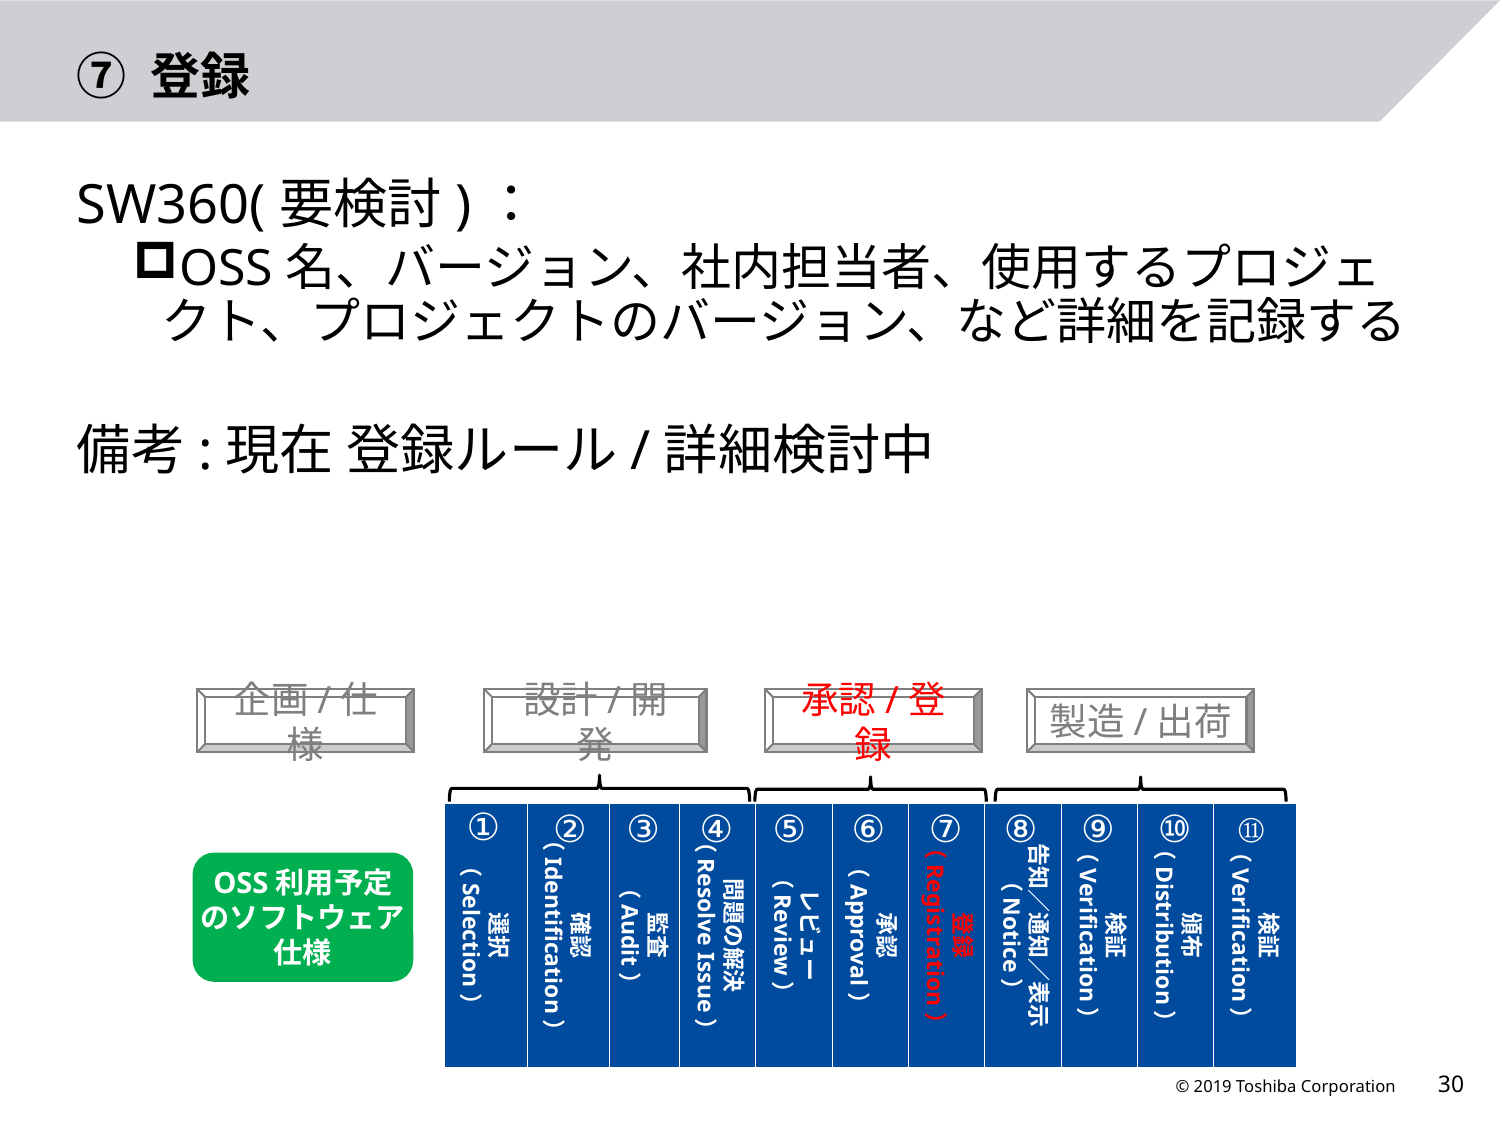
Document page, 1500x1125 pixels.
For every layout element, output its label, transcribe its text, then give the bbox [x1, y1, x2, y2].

text_box OSS利用予定のソフトウェア仕様 [192, 852, 414, 982]
text_box ③ [611, 797, 675, 857]
text_box 設計/開発 [483, 688, 708, 753]
text_box 監査 （Audit） [610, 803, 679, 1068]
text_box 問題の解決 （Resolve Issue） [679, 803, 755, 1068]
text_box ① [451, 795, 516, 856]
text_box ⑦ [913, 802, 978, 857]
text_box 頒布 （Distribution） [1137, 803, 1213, 1068]
text_box 選択 （Selection） [444, 803, 528, 1068]
text_box 検証 （Verification） [1213, 803, 1297, 1068]
text_box 承認/登録 [764, 688, 983, 753]
text_box ⑪ [1222, 797, 1281, 857]
list SW360(要検討)： OSS名、バージョン、社内担当者、使用するプロジェクト、プロジェクトのバージョン、など詳細を記録する 備考:現在 登録ルール/詳細検討中 [76, 162, 1421, 1000]
text_box 確認 （Identification） [528, 803, 610, 1068]
text_box 製造/出荷 [1026, 688, 1256, 753]
text_box 承認 （Approval） [832, 803, 908, 1068]
text_box [1031, 690, 1251, 696]
text_box ⑨ [1066, 797, 1130, 857]
text_box [449, 775, 750, 802]
text_box ① [201, 690, 410, 696]
text_box ② [538, 797, 602, 857]
text_box レビュー （Review） [755, 803, 832, 1068]
text_box 企画/仕様 [196, 688, 415, 753]
text_box 検証 （Verification） [488, 690, 703, 696]
text_box 選択 （Selection） [769, 690, 978, 696]
text_box [754, 776, 987, 802]
text_box ④ [684, 797, 748, 857]
text_box ⑤ [757, 802, 822, 857]
title ⑦ 登録 [0, 0, 1500, 123]
text_box 検証 （Verification） [1061, 803, 1137, 1068]
text_box 登録 （Registration） [908, 803, 984, 1068]
text_box ⑧ [989, 797, 1053, 857]
text_box ⑥ [836, 802, 901, 857]
text_box ⑩ [1143, 797, 1207, 857]
text_box 告知／通知／表示 （Notice） [984, 803, 1061, 1068]
text_box [995, 776, 1287, 802]
